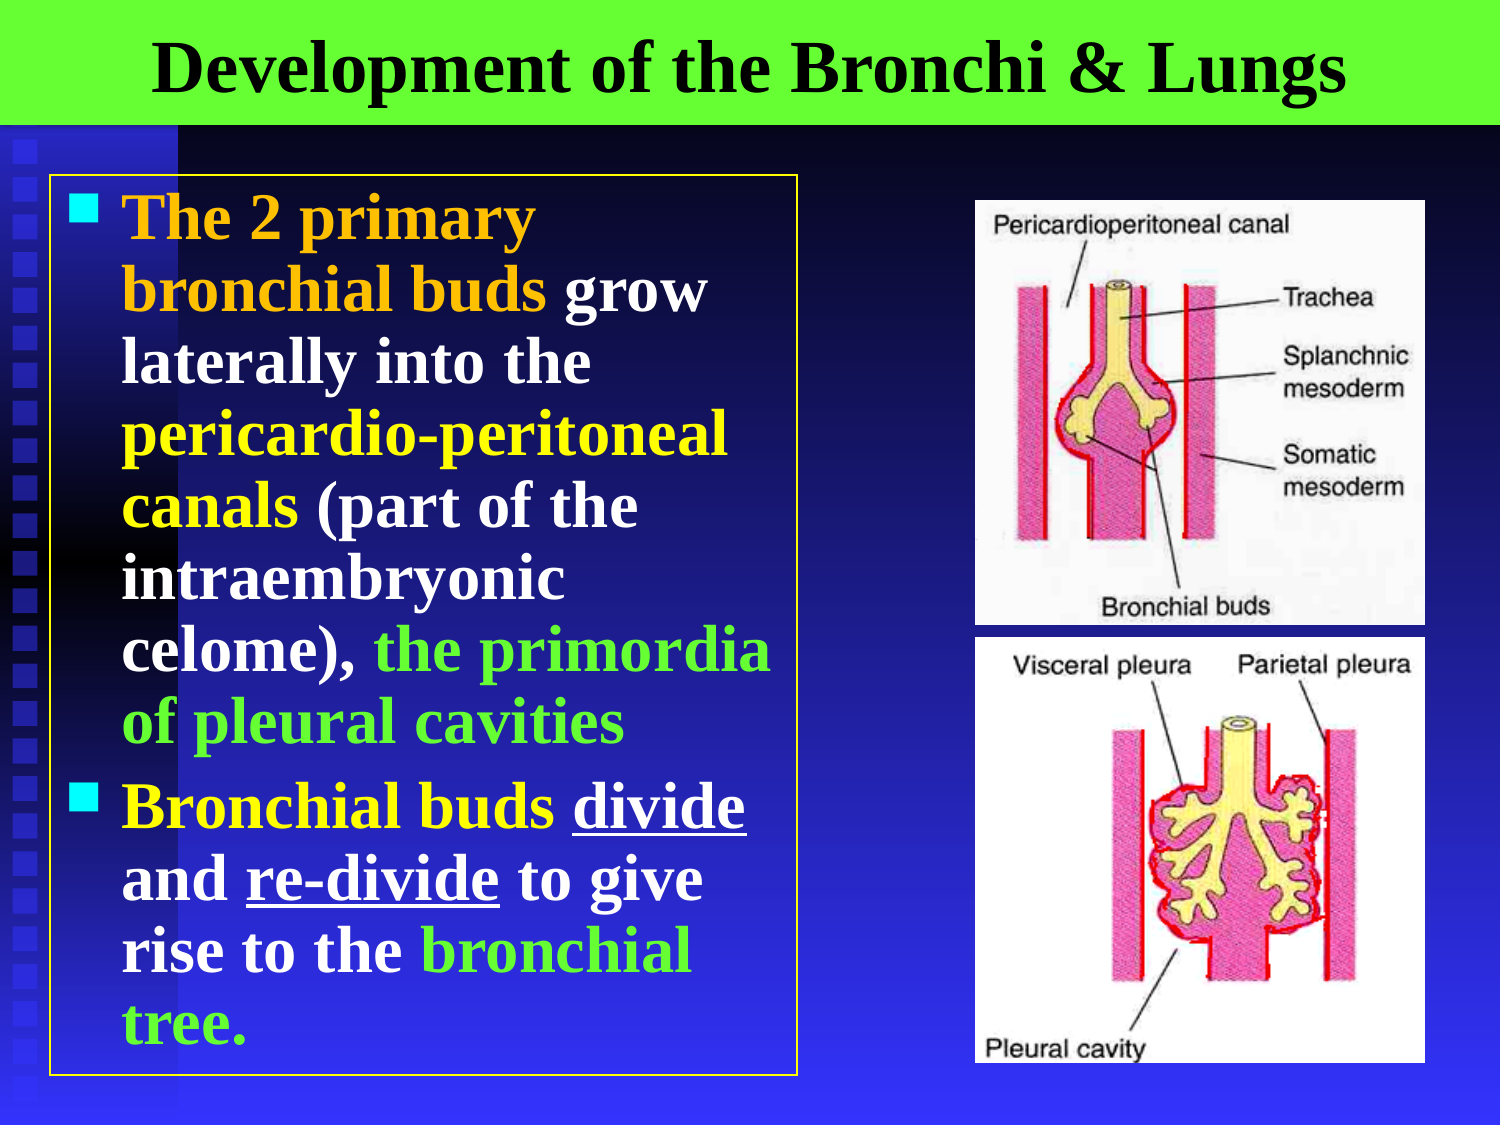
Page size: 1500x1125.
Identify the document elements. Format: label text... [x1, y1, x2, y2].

picture [974, 637, 1426, 1063]
title Development of the Bronchi & Lungs [0, 0, 1500, 125]
picture [974, 199, 1426, 626]
list The 2 primary bronchial buds grow laterally into the pericardio-peritoneal canals (part of the intraembryonic celome), the primordia of pleural cavities Bronchial buds divide and re-divide to give rise to the bronchial tree. [49, 174, 798, 1076]
